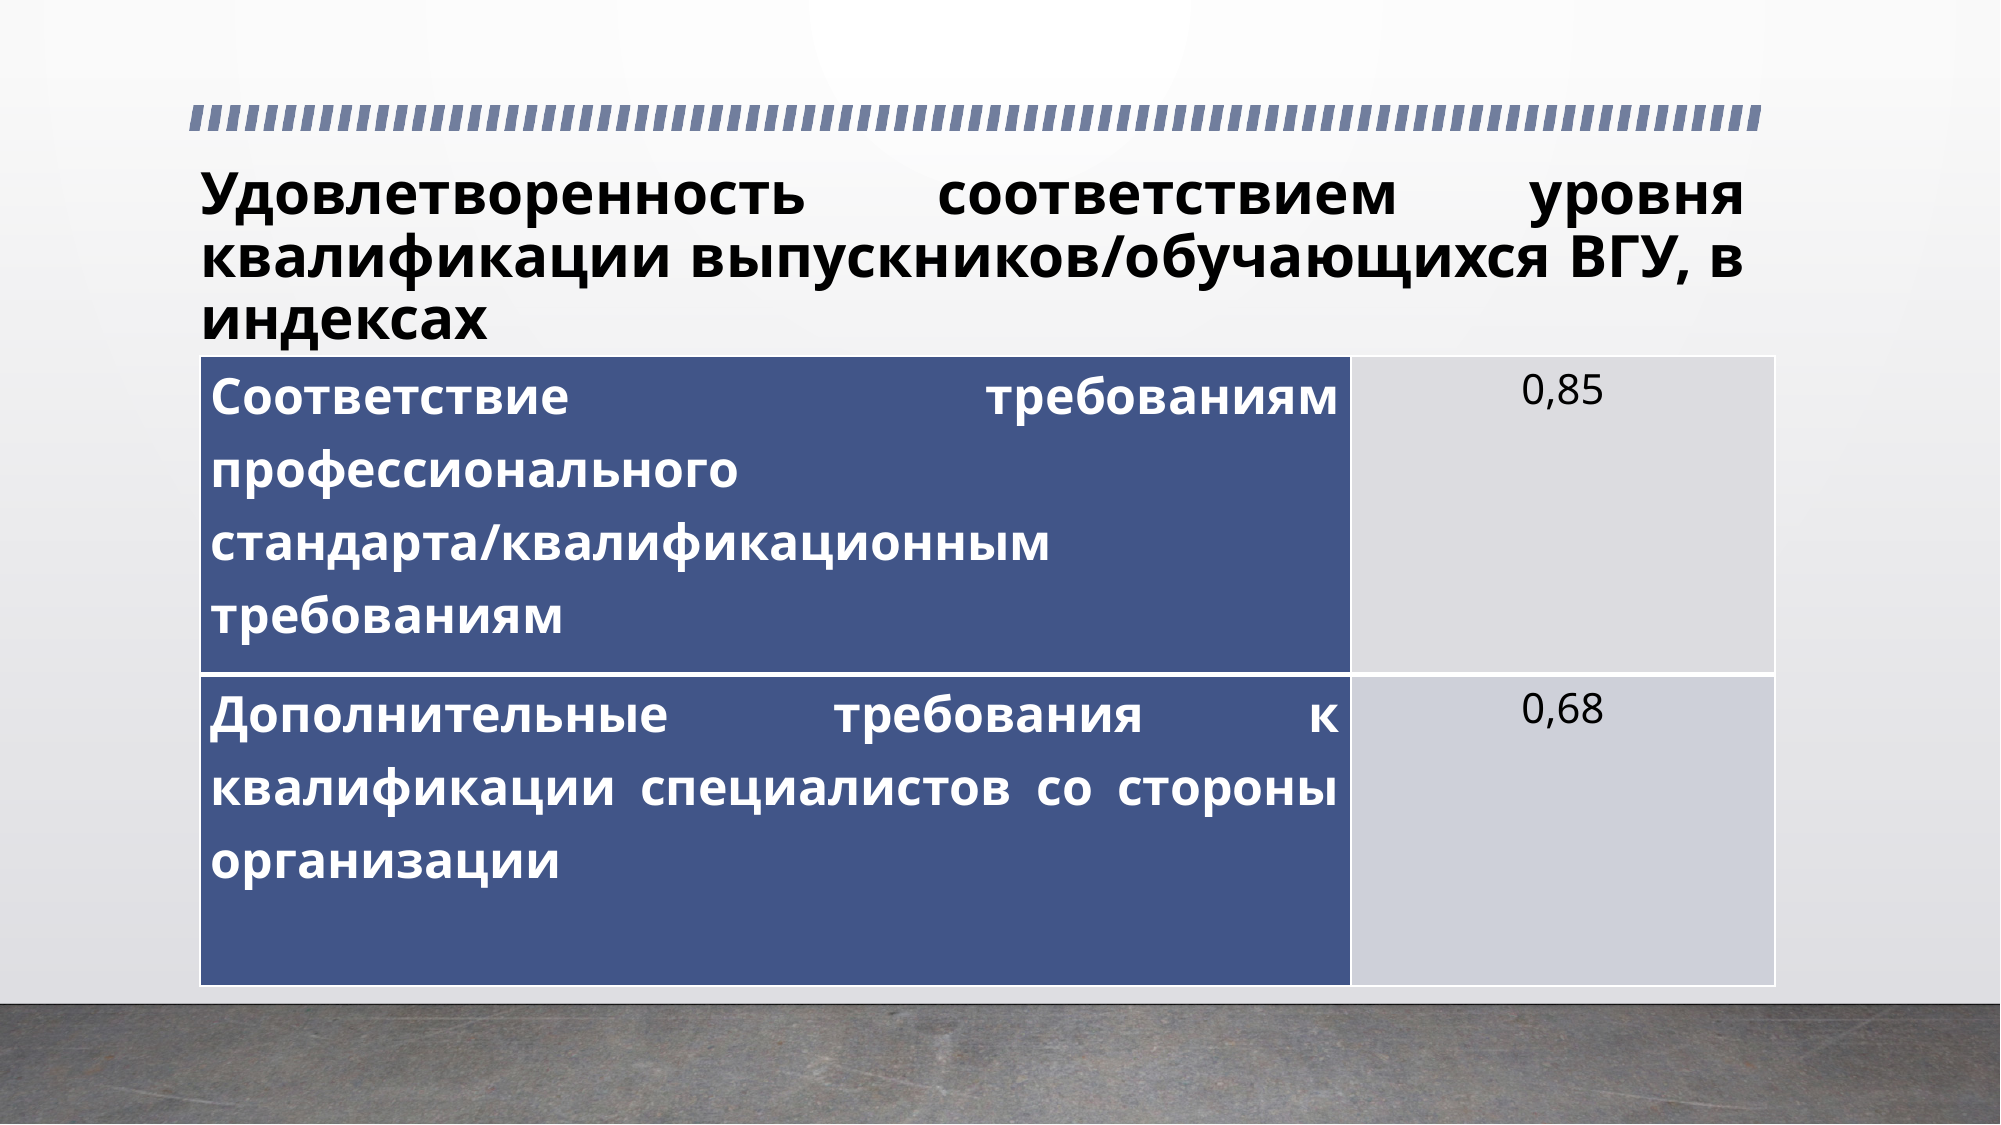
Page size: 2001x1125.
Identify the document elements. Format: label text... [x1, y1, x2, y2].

table_header Соответствие требованиям профессионального стандарта/квалификационным требованиям [201, 357, 1350, 672]
table_header 0,85 [1352, 357, 1774, 672]
table_cell 0,68 [1352, 677, 1774, 985]
picture [0, 1004, 2000, 1124]
title Удовлетворенность соответствием уровня квалификации выпускников/обучающихся ВГУ, в индексах [185, 156, 1761, 357]
table_cell Дополнительные требования к квалификации специалистов со стороны организации [201, 677, 1350, 985]
